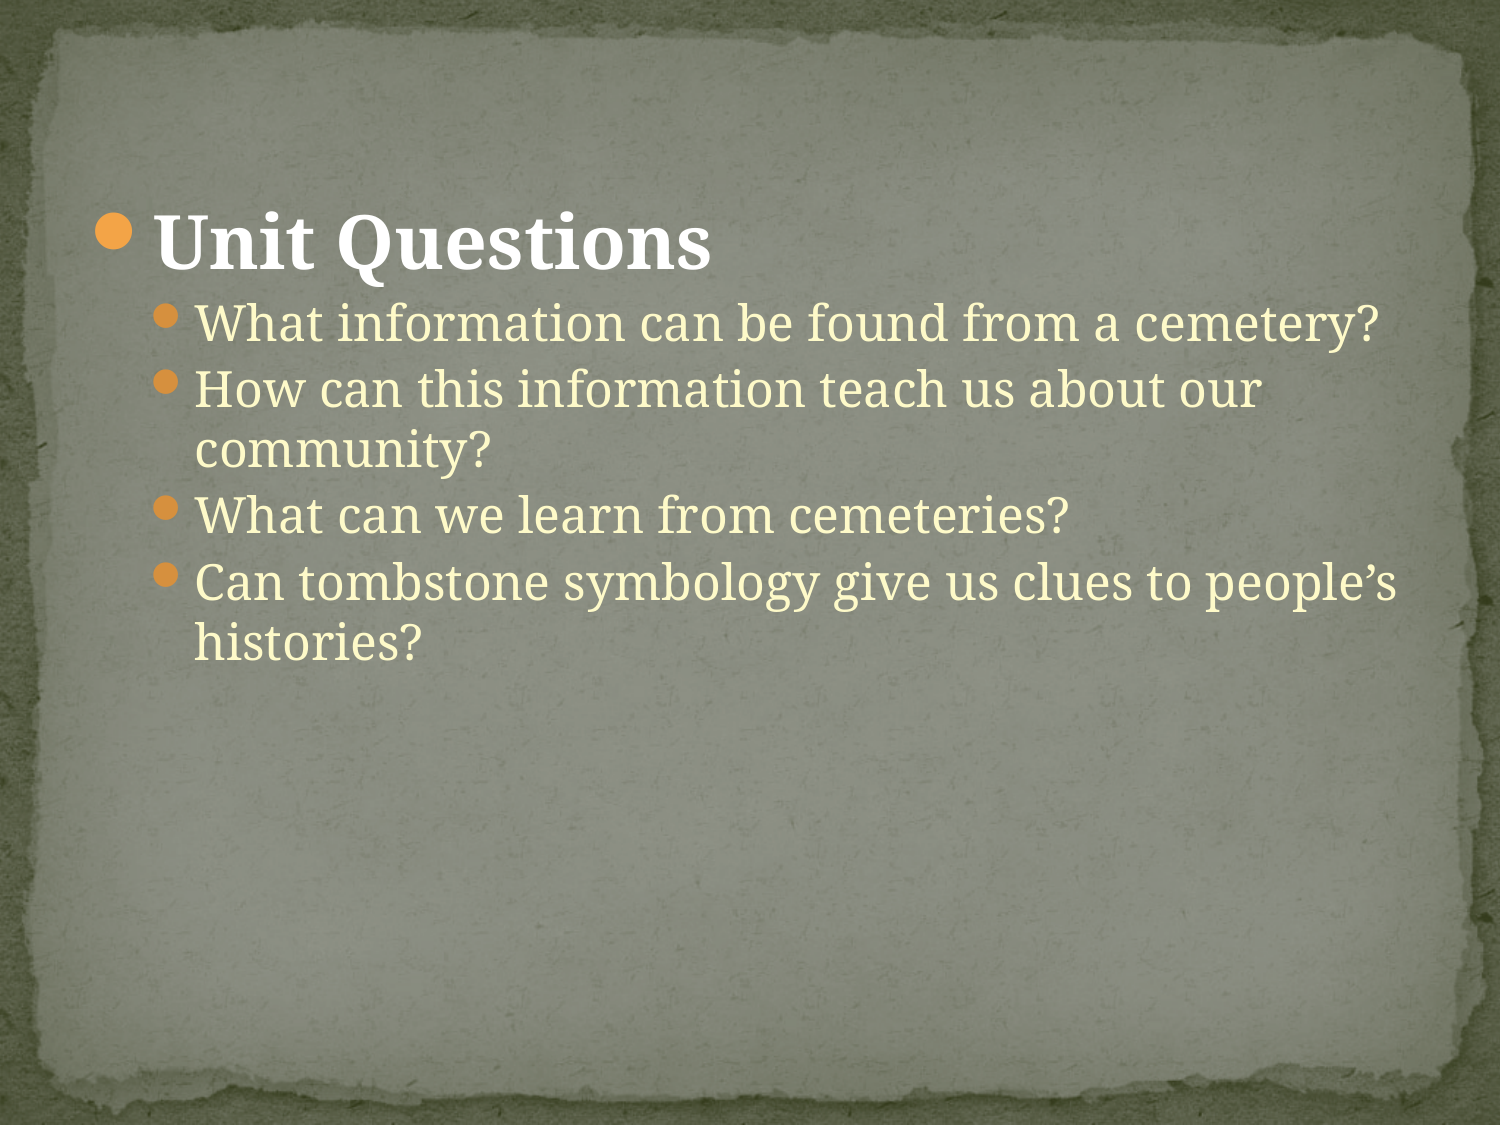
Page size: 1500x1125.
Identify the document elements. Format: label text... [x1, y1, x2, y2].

list Unit Questions What information can be found from a cemetery? How can this information teach us about our community? What can we learn from cemeteries? Can tombstone symbology give us clues to people’s histories? [75, 187, 1425, 938]
